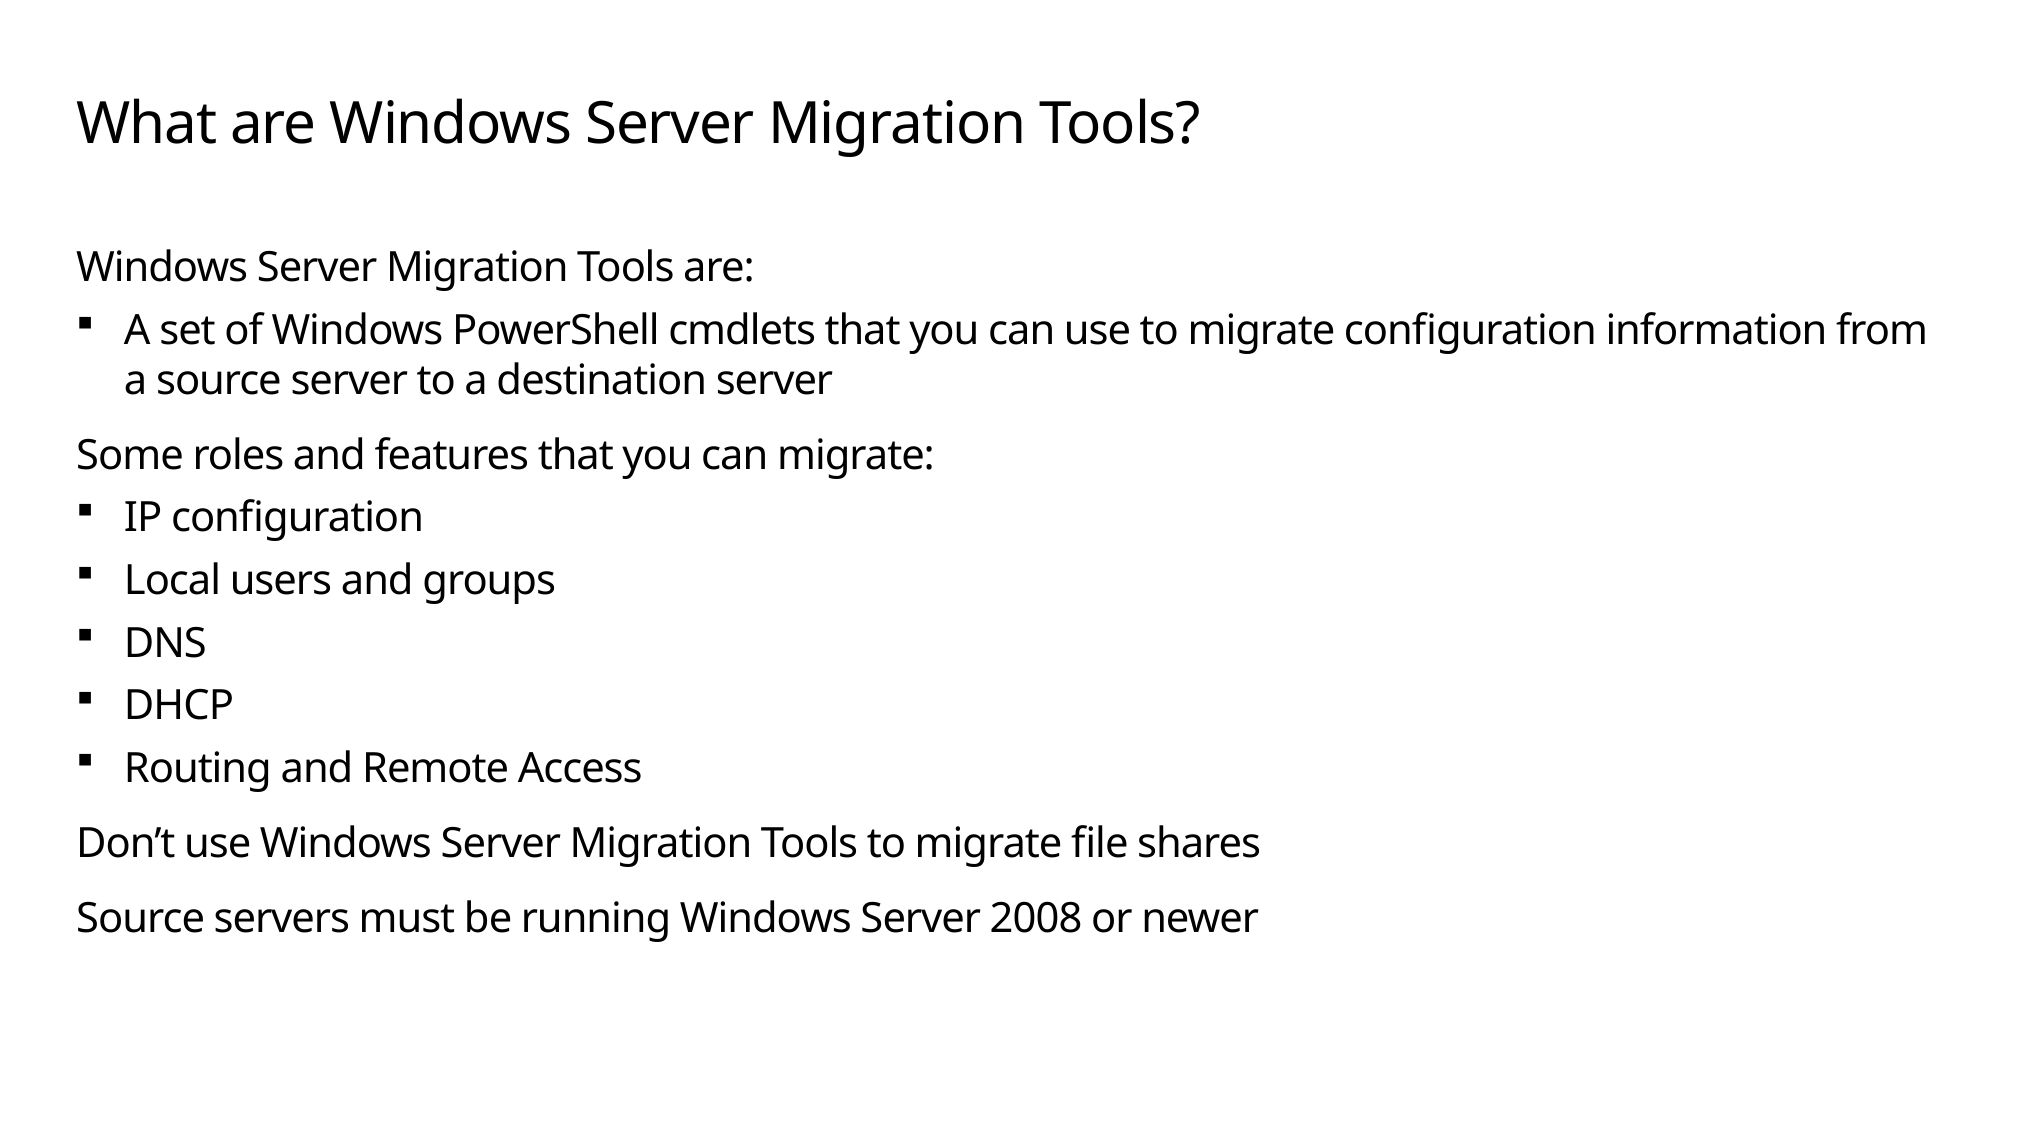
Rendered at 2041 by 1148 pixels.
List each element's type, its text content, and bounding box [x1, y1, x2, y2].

title What are Windows Server Migration Tools? [76, 93, 1968, 161]
list Windows Server Migration Tools are: A set of Windows PowerShell cmdlets that you can use to migrate configuration information from a source server to a destination server Some roles and features that you can migrate: IP configuration Local users and groups DNS DHCP Routing and Remote Access Don’t use Windows Server Migration Tools to migrate file shares Source servers must be running Windows Server 2008 or newer [76, 240, 1970, 1074]
